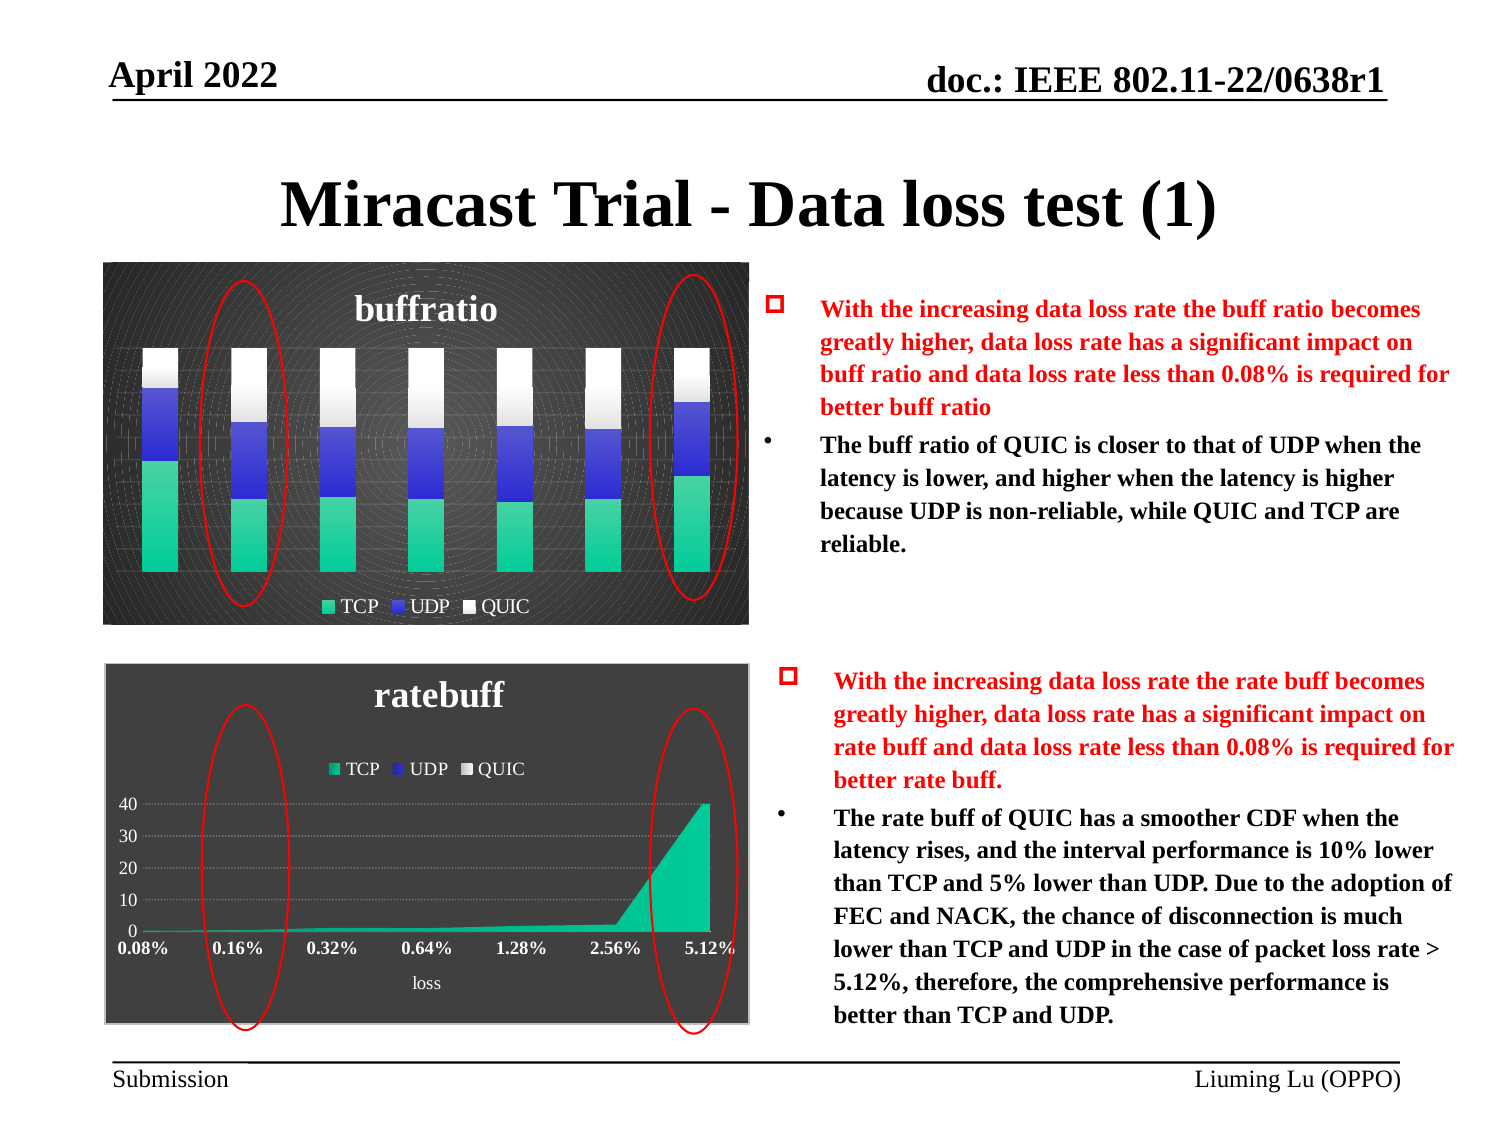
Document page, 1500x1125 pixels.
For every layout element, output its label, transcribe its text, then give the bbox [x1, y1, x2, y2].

title Miracast Trial - Data loss test (1) [112, 112, 1388, 281]
footer Liuming Lu (OPPO) [949, 1061, 1402, 1093]
list With the increasing data loss rate the buff ratio becomes greatly higher, data loss rate has a significant impact on buff ratio and data loss rate less than 0.08% is required for better buff ratio The buff ratio of QUIC is closer to that of UDP when the latency is lower, and higher when the latency is higher because UDP is non-reliable, while QUIC and TCP are reliable. [753, 281, 1471, 625]
chart [103, 662, 751, 1026]
chart [102, 262, 750, 625]
